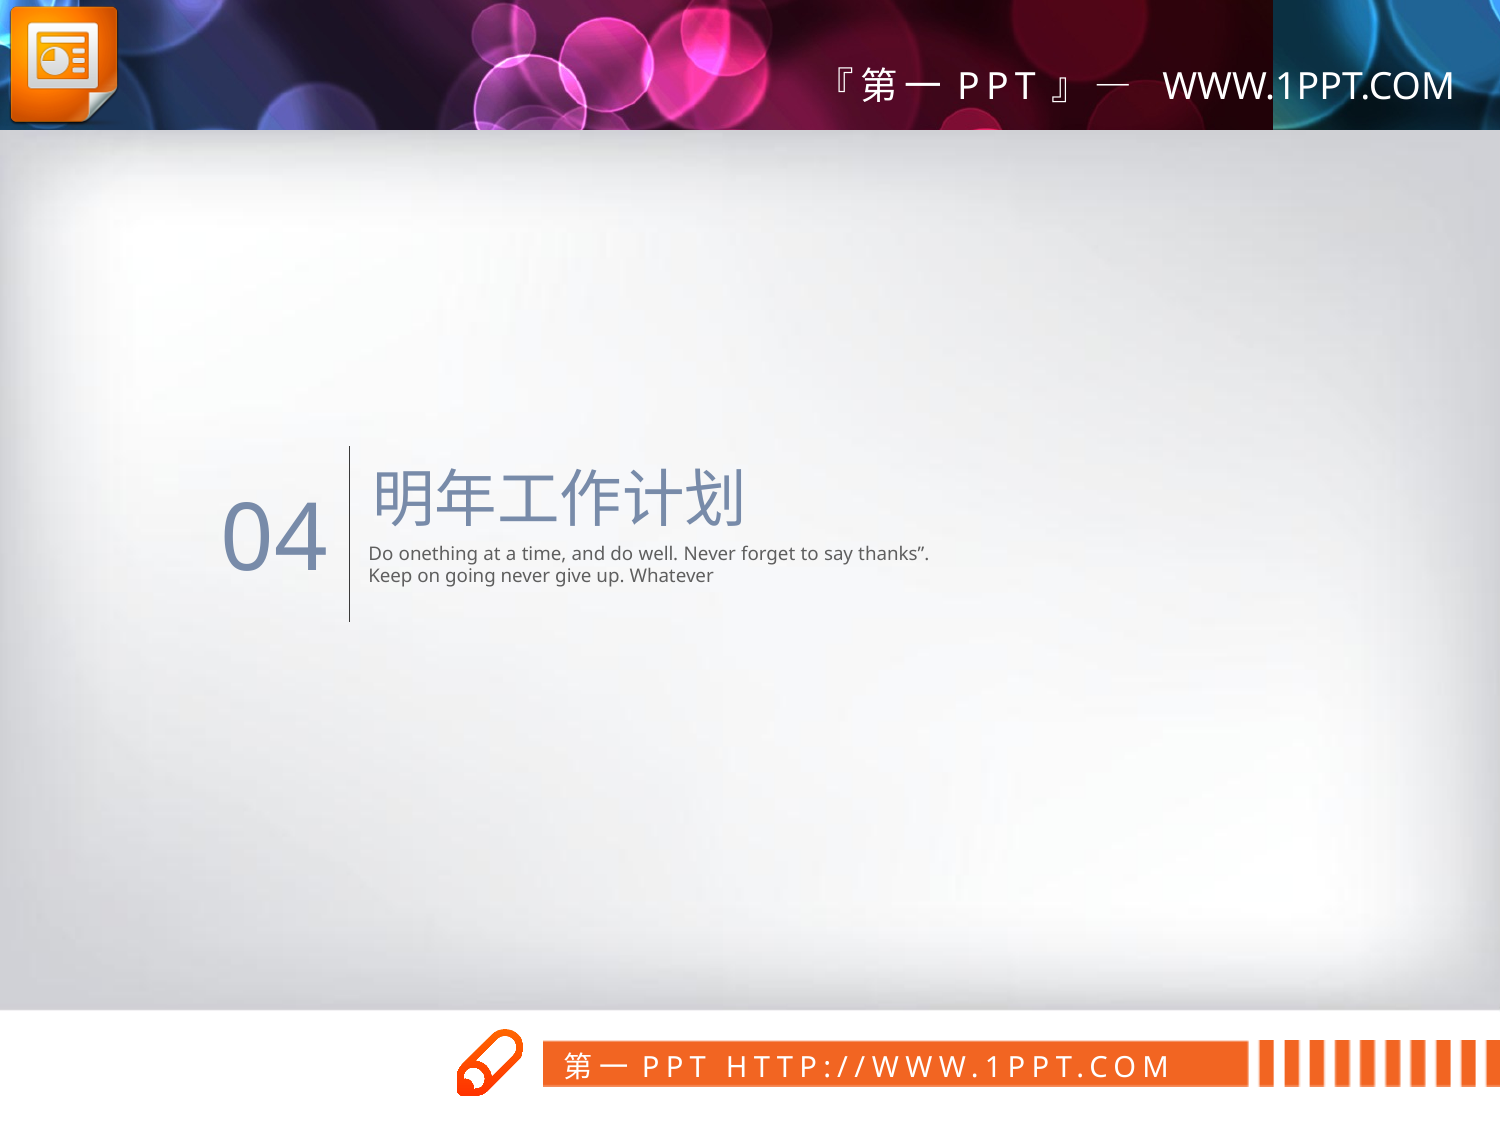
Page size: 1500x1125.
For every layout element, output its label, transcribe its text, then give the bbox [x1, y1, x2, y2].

text_box Do onething at a time, and do well. Never forget to say thanks”. Keep on going never give up. Whatever [354, 533, 944, 594]
picture [0, 0, 1500, 1012]
picture [543, 1040, 1500, 1087]
text_box 明年工作计划 [357, 451, 762, 533]
text_box 04 [205, 469, 344, 597]
